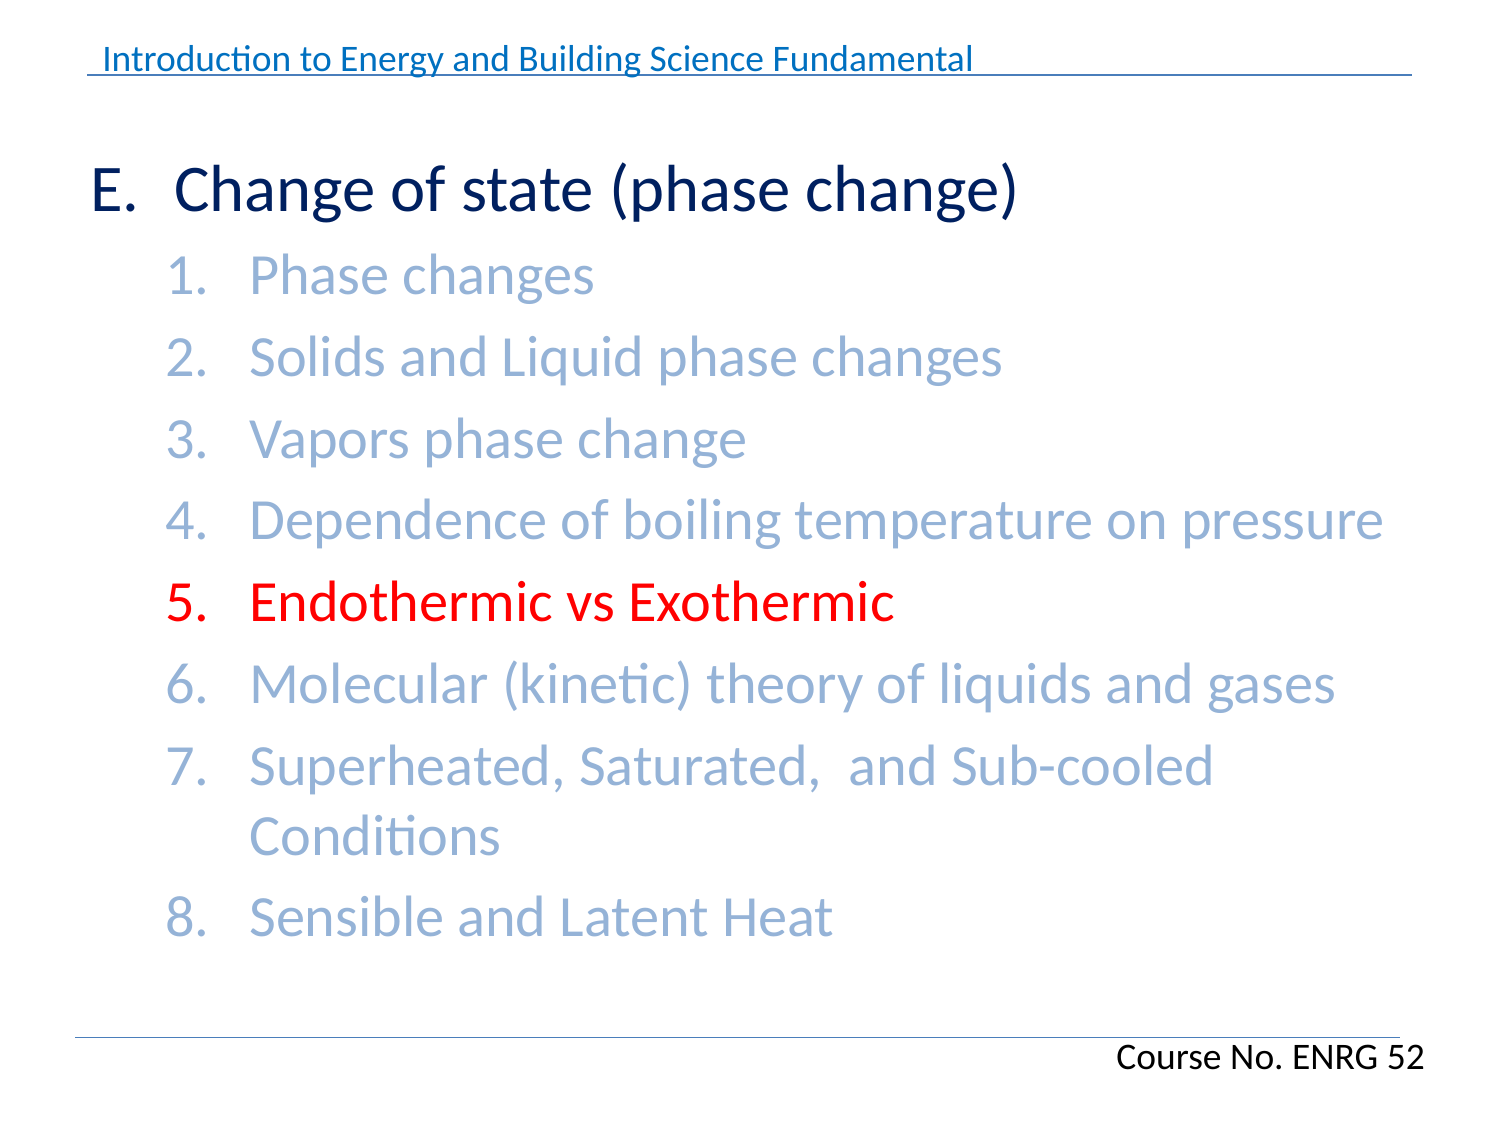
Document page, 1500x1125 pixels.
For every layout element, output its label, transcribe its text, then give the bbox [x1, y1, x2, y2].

list Change of state (phase change) Phase changes Solids and Liquid phase changes Vapors phase change Dependence of boiling temperature on pressure Endothermic vs Exothermic Molecular (kinetic) theory of liquids and gases Superheated, Saturated, and Sub-cooled Conditions Sensible and Latent Heat [75, 137, 1425, 1125]
